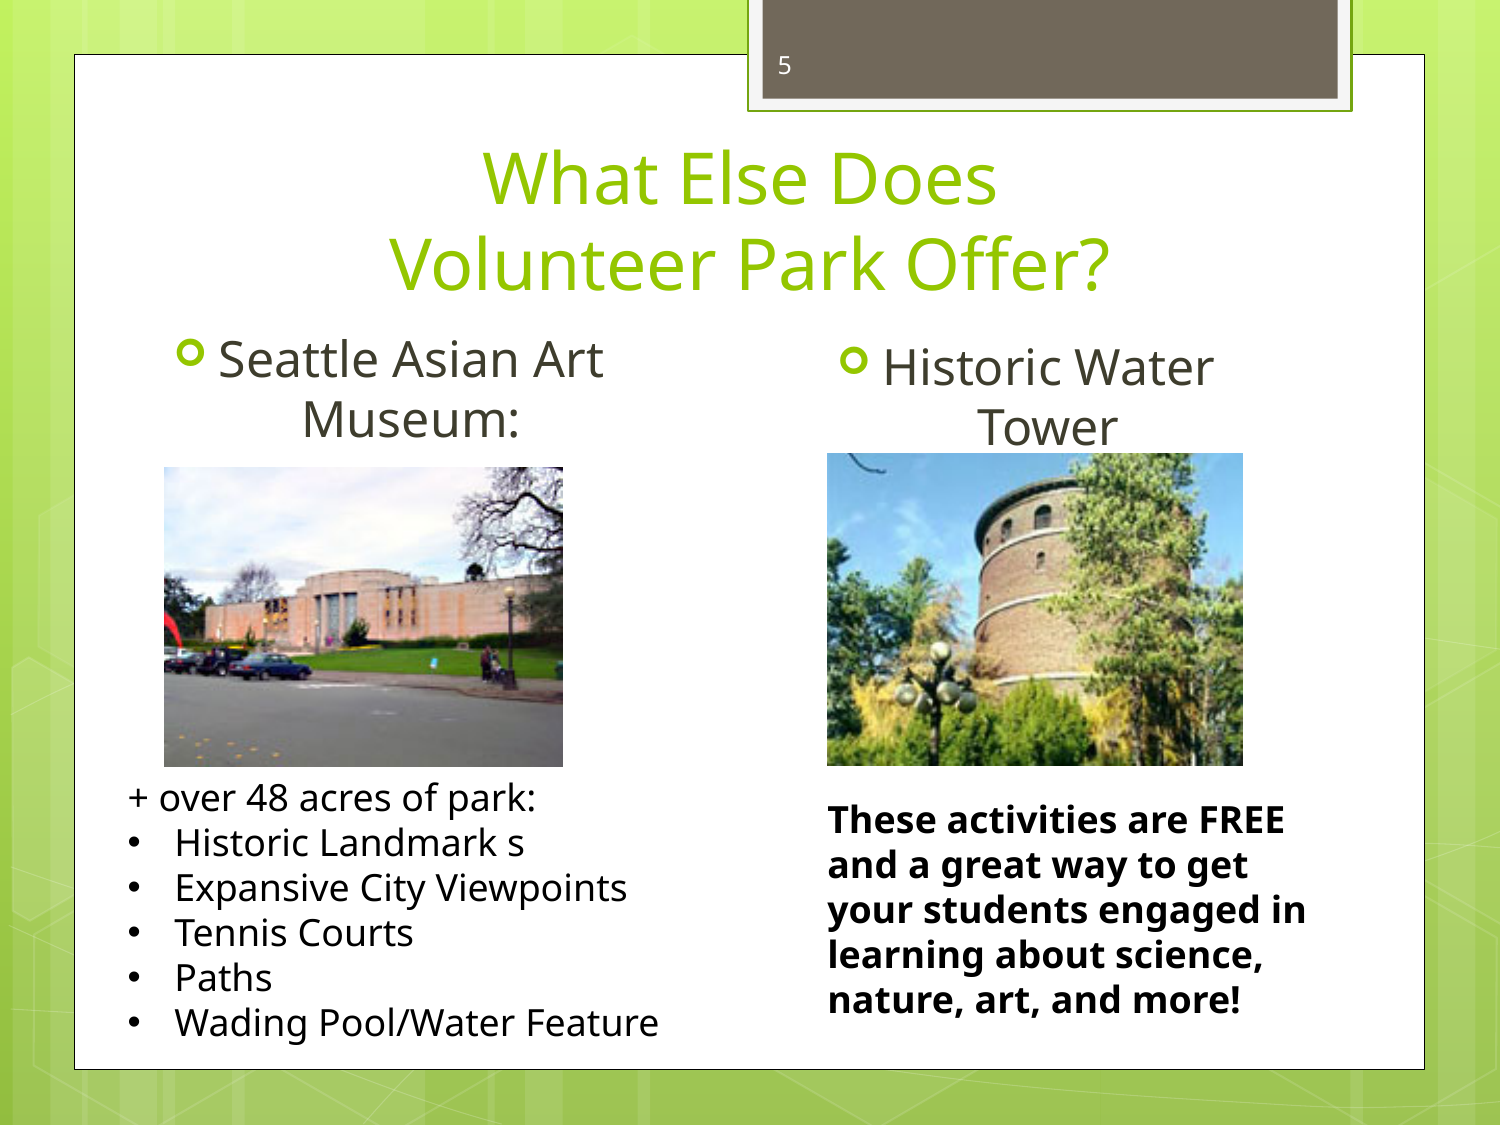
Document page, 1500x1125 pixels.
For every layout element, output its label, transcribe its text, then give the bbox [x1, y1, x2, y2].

picture [164, 467, 563, 767]
text_box Historic Water Tower [749, 328, 1292, 468]
list Seattle Asian Art Museum: [112, 320, 654, 752]
title What Else Does Volunteer Park Offer? [173, 125, 1327, 313]
slide_number 5 [762, 36, 982, 97]
picture [826, 453, 1244, 766]
text_box These activities are FREE and a great way to get your students engaged in learning about science, nature, art, and more! [812, 789, 1329, 1029]
text_box + over 48 acres of park: Historic Landmark s Expansive City Viewpoints Tennis Courts Paths Wading Pool/Water Feature [112, 766, 752, 1052]
